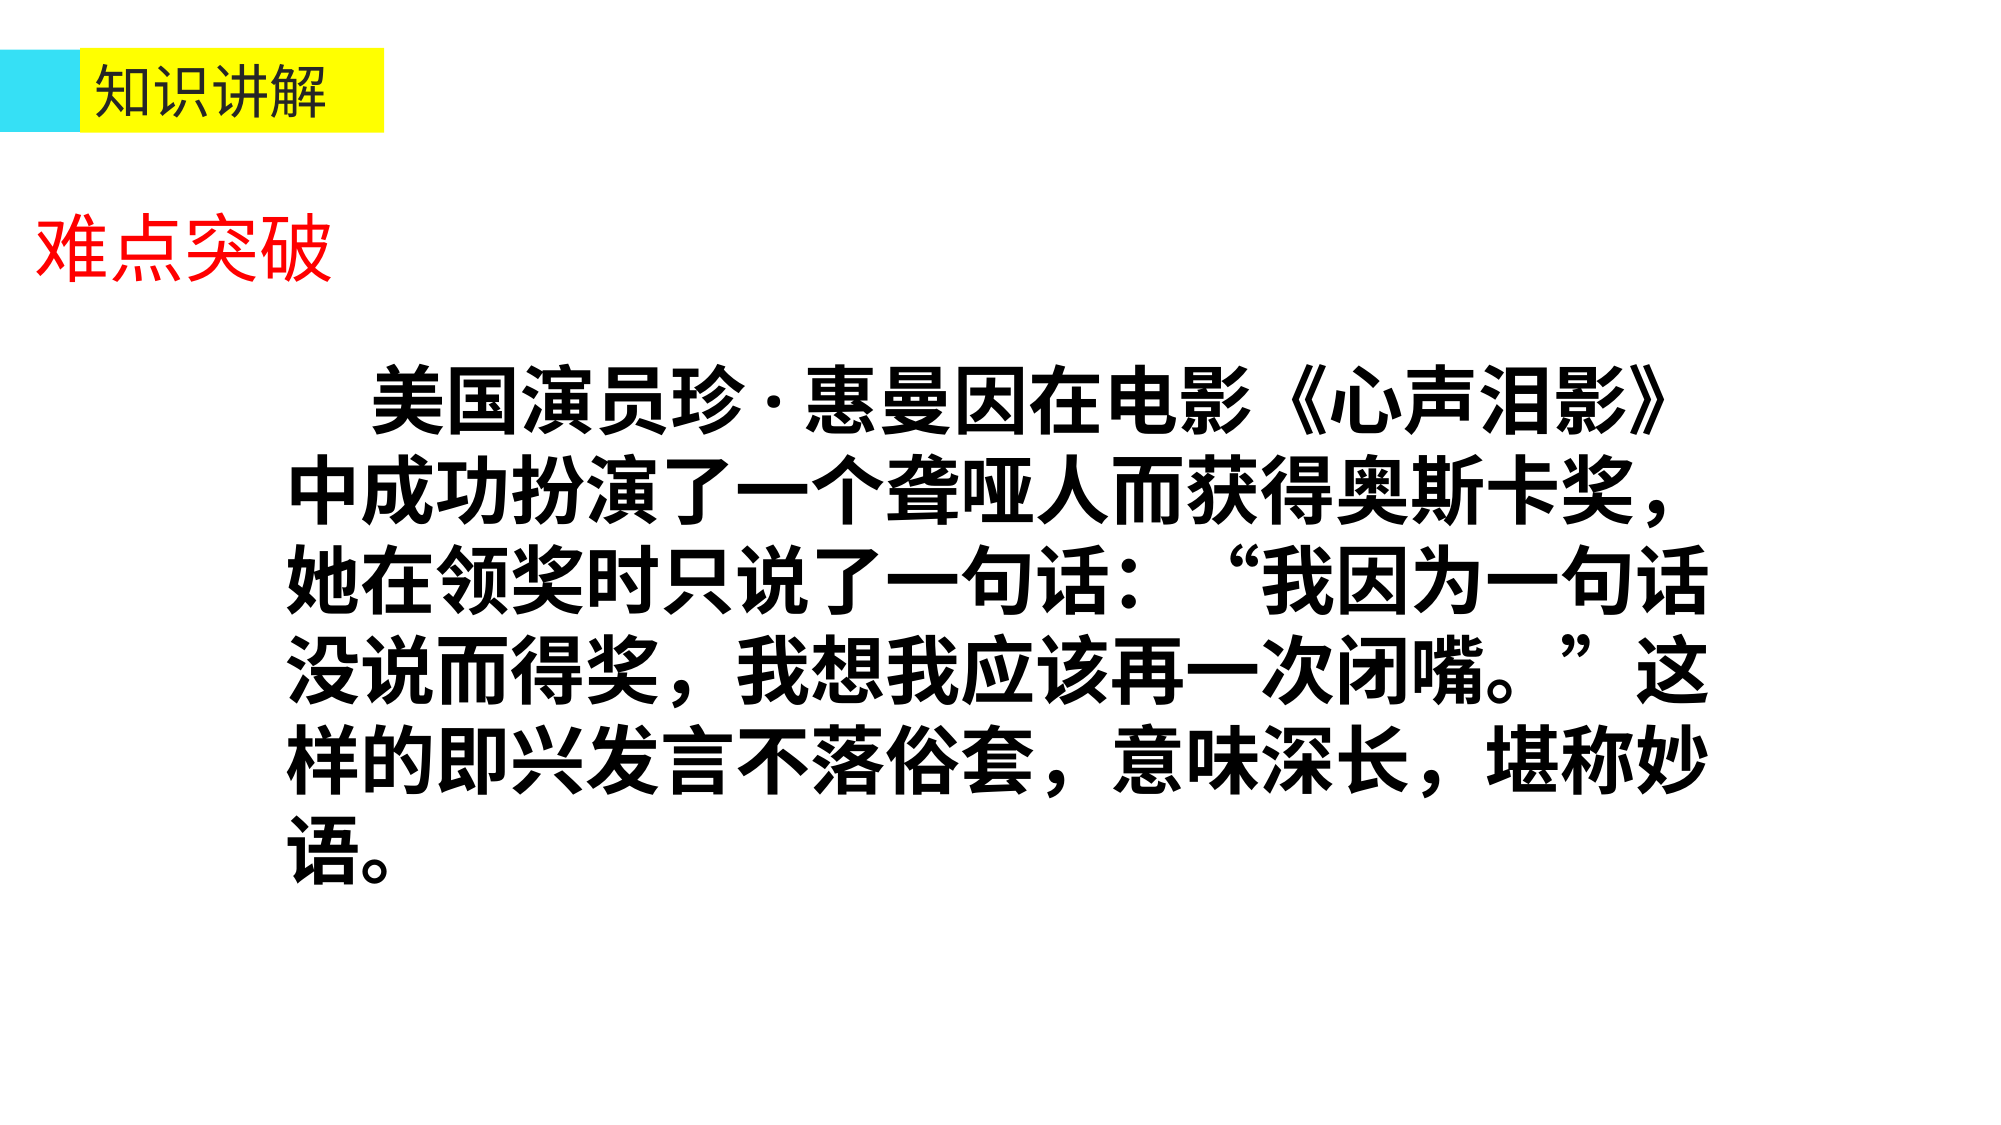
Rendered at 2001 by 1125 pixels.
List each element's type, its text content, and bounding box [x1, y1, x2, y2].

text_box 难点突破 [19, 148, 385, 299]
text_box [0, 49, 80, 133]
text_box 知识讲解 [80, 47, 385, 133]
text_box 美国演员珍·惠曼因在电影《心声泪影》中成功扮演了一个聋哑人而获得奥斯卡奖，她在领奖时只说了一句话：“我因为一句话没说而得奖，我想我应该再一次闭嘴。”这样的即兴发言不落俗套，意味深长，堪称妙语。 [270, 346, 1780, 901]
